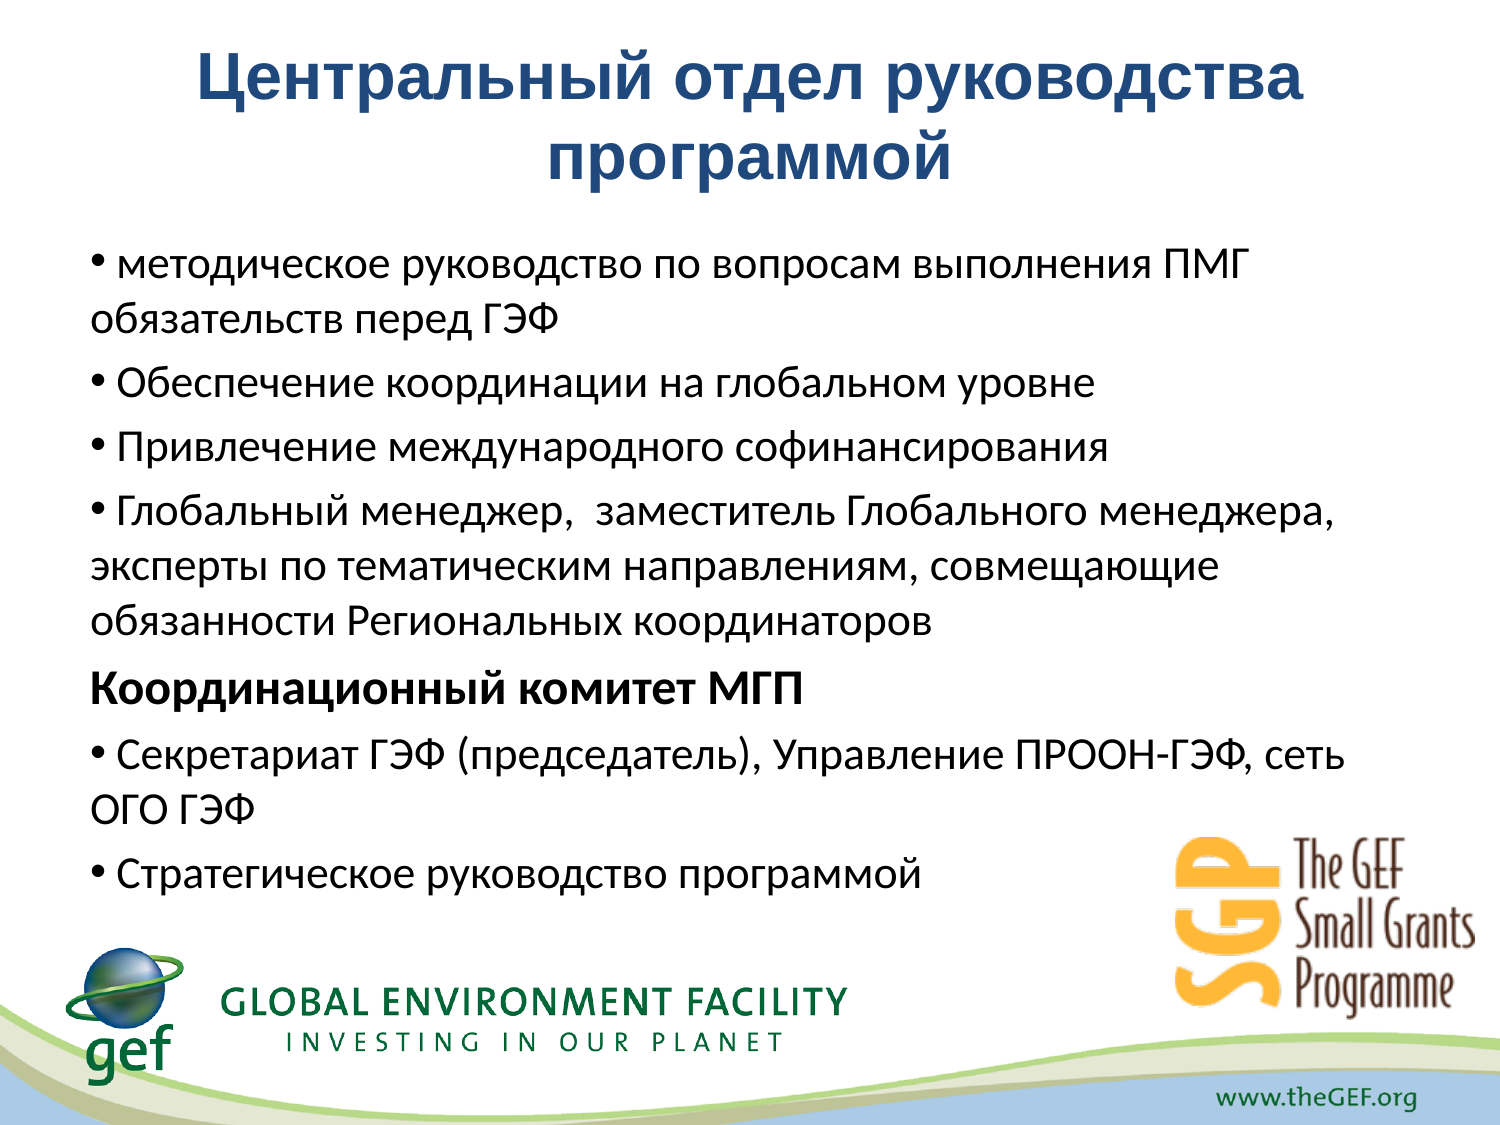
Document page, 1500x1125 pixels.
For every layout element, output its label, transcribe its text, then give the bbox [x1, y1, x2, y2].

title Центральный отдел руководства программой [0, 26, 1500, 200]
picture [0, 837, 1500, 1125]
list методическое руководство по вопросам выполнения ПМГ обязательств перед ГЭФ Обеспечение координации на глобальном уровне Привлечение международного софинансирования Глобальный менеджер, заместитель Глобального менеджера, эксперты по тематическим направлениям, совмещающие обязанности Региональных координаторов Координационный комитет МГП Секретариат ГЭФ (председатель), Управление ПРООН-ГЭФ, сеть ОГО ГЭФ Стратегическое руководство программой [75, 224, 1438, 938]
